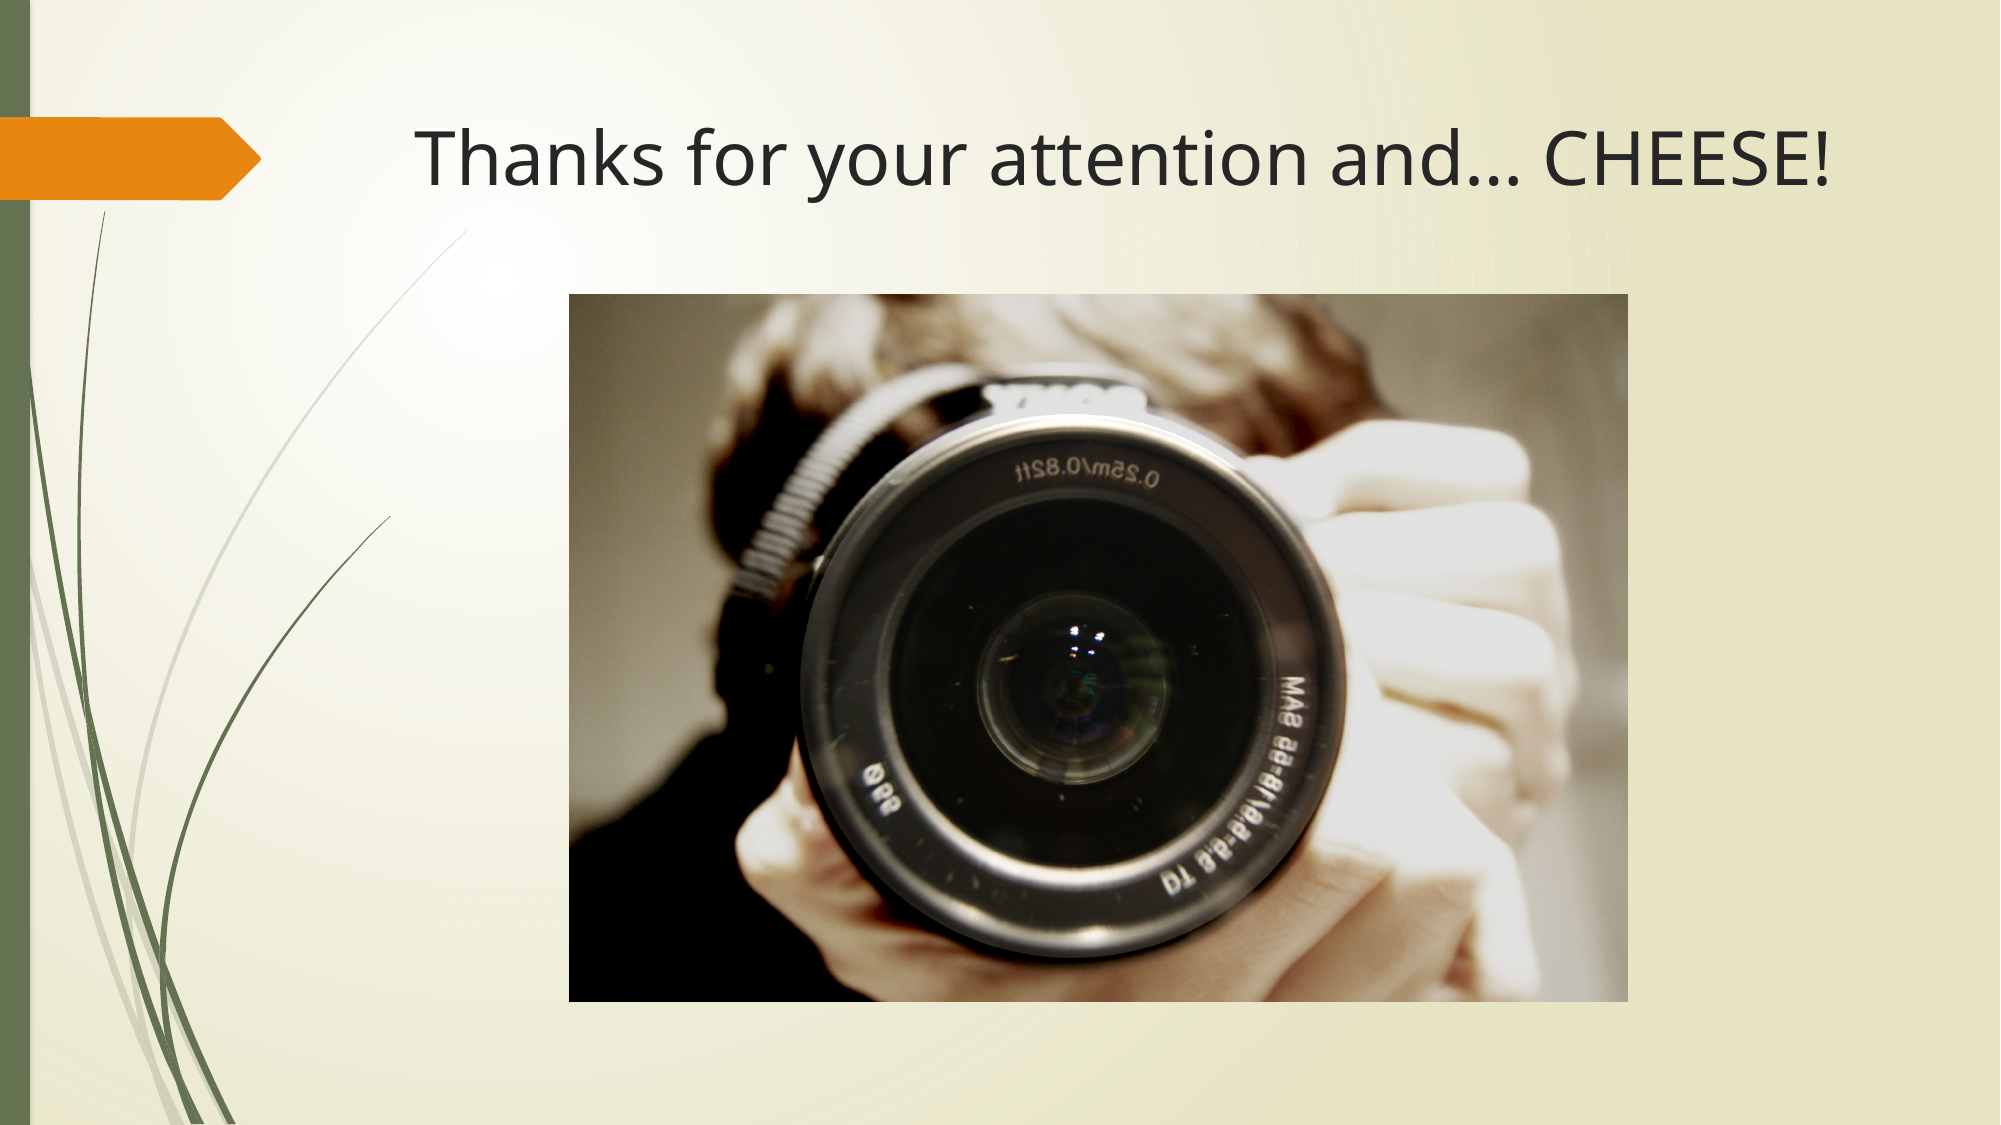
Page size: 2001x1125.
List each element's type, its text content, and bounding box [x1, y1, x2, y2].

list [569, 294, 1628, 1003]
title Thanks for your attention and… CHEESE! [380, 102, 1888, 313]
